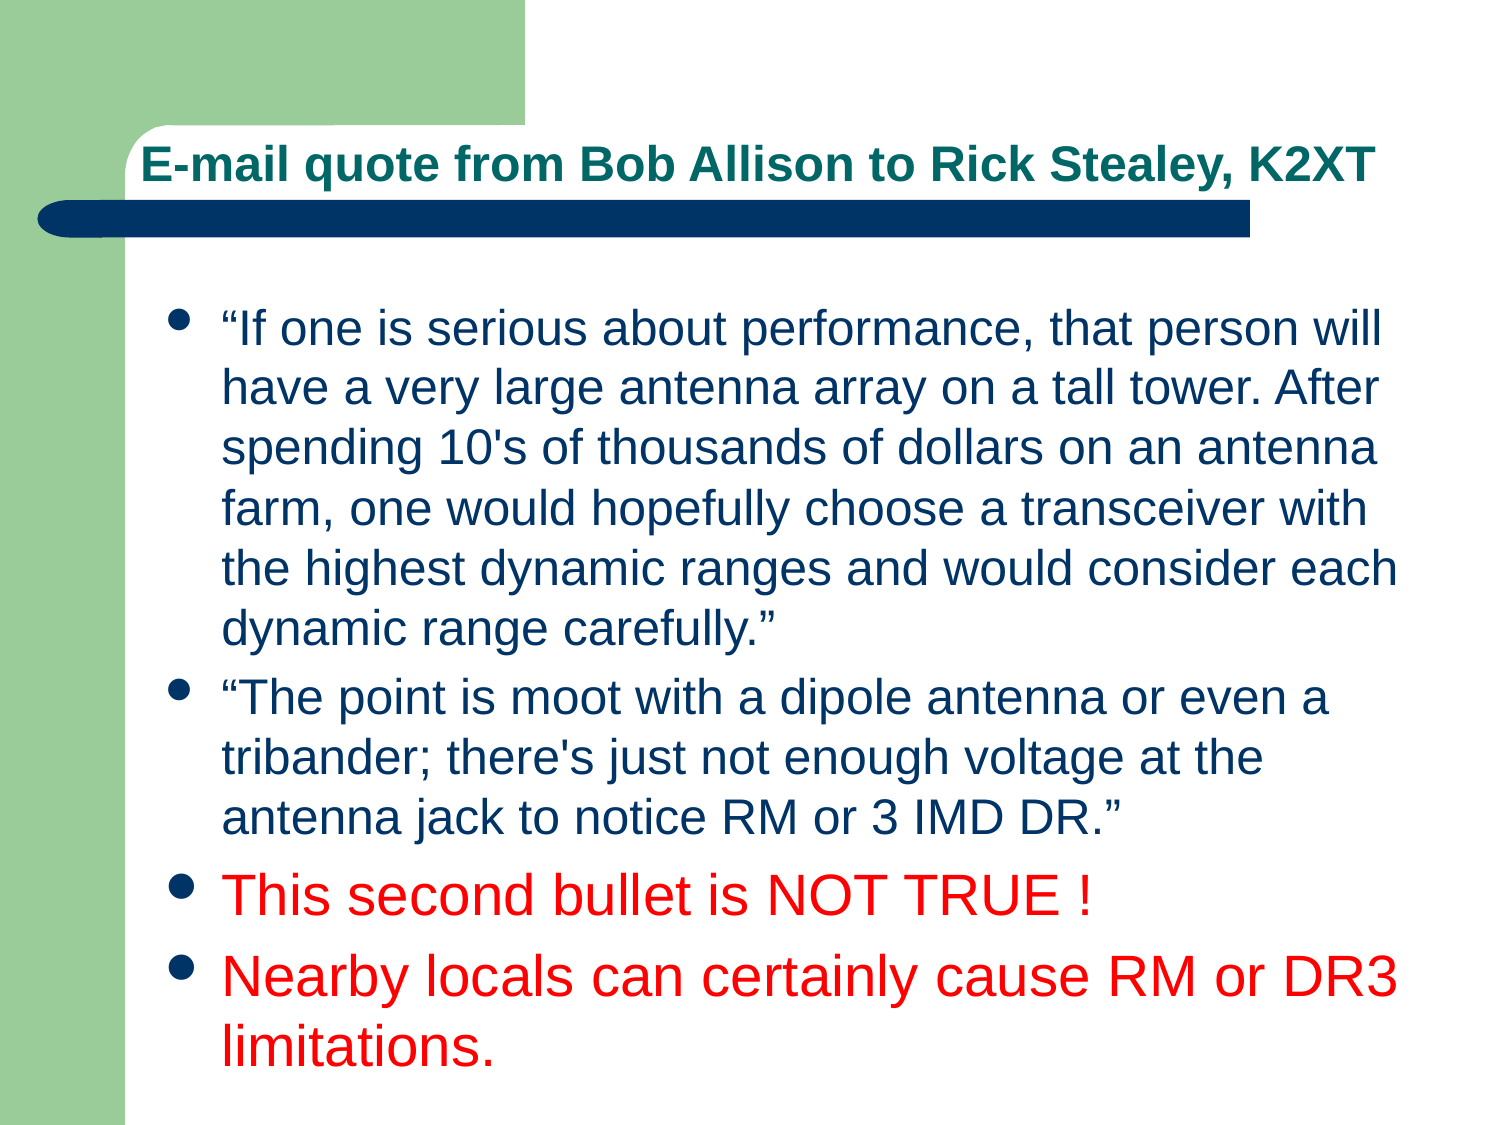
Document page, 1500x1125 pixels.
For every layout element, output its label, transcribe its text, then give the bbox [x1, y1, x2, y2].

list “If one is serious about performance, that person will have a very large antenna array on a tall tower. After spending 10's of thousands of dollars on an antenna farm, one would hopefully choose a transceiver with the highest dynamic ranges and would consider each dynamic range carefully.” “The point is moot with a dipole antenna or even a tribander; there's just not enough voltage at the antenna jack to notice RM or 3 IMD DR.” This second bullet is NOT TRUE ! Nearby locals can certainly cause RM or DR3 limitations. [149, 287, 1426, 1088]
title E-mail quote from Bob Allison to Rick Stealey, K2XT [124, 112, 1426, 201]
